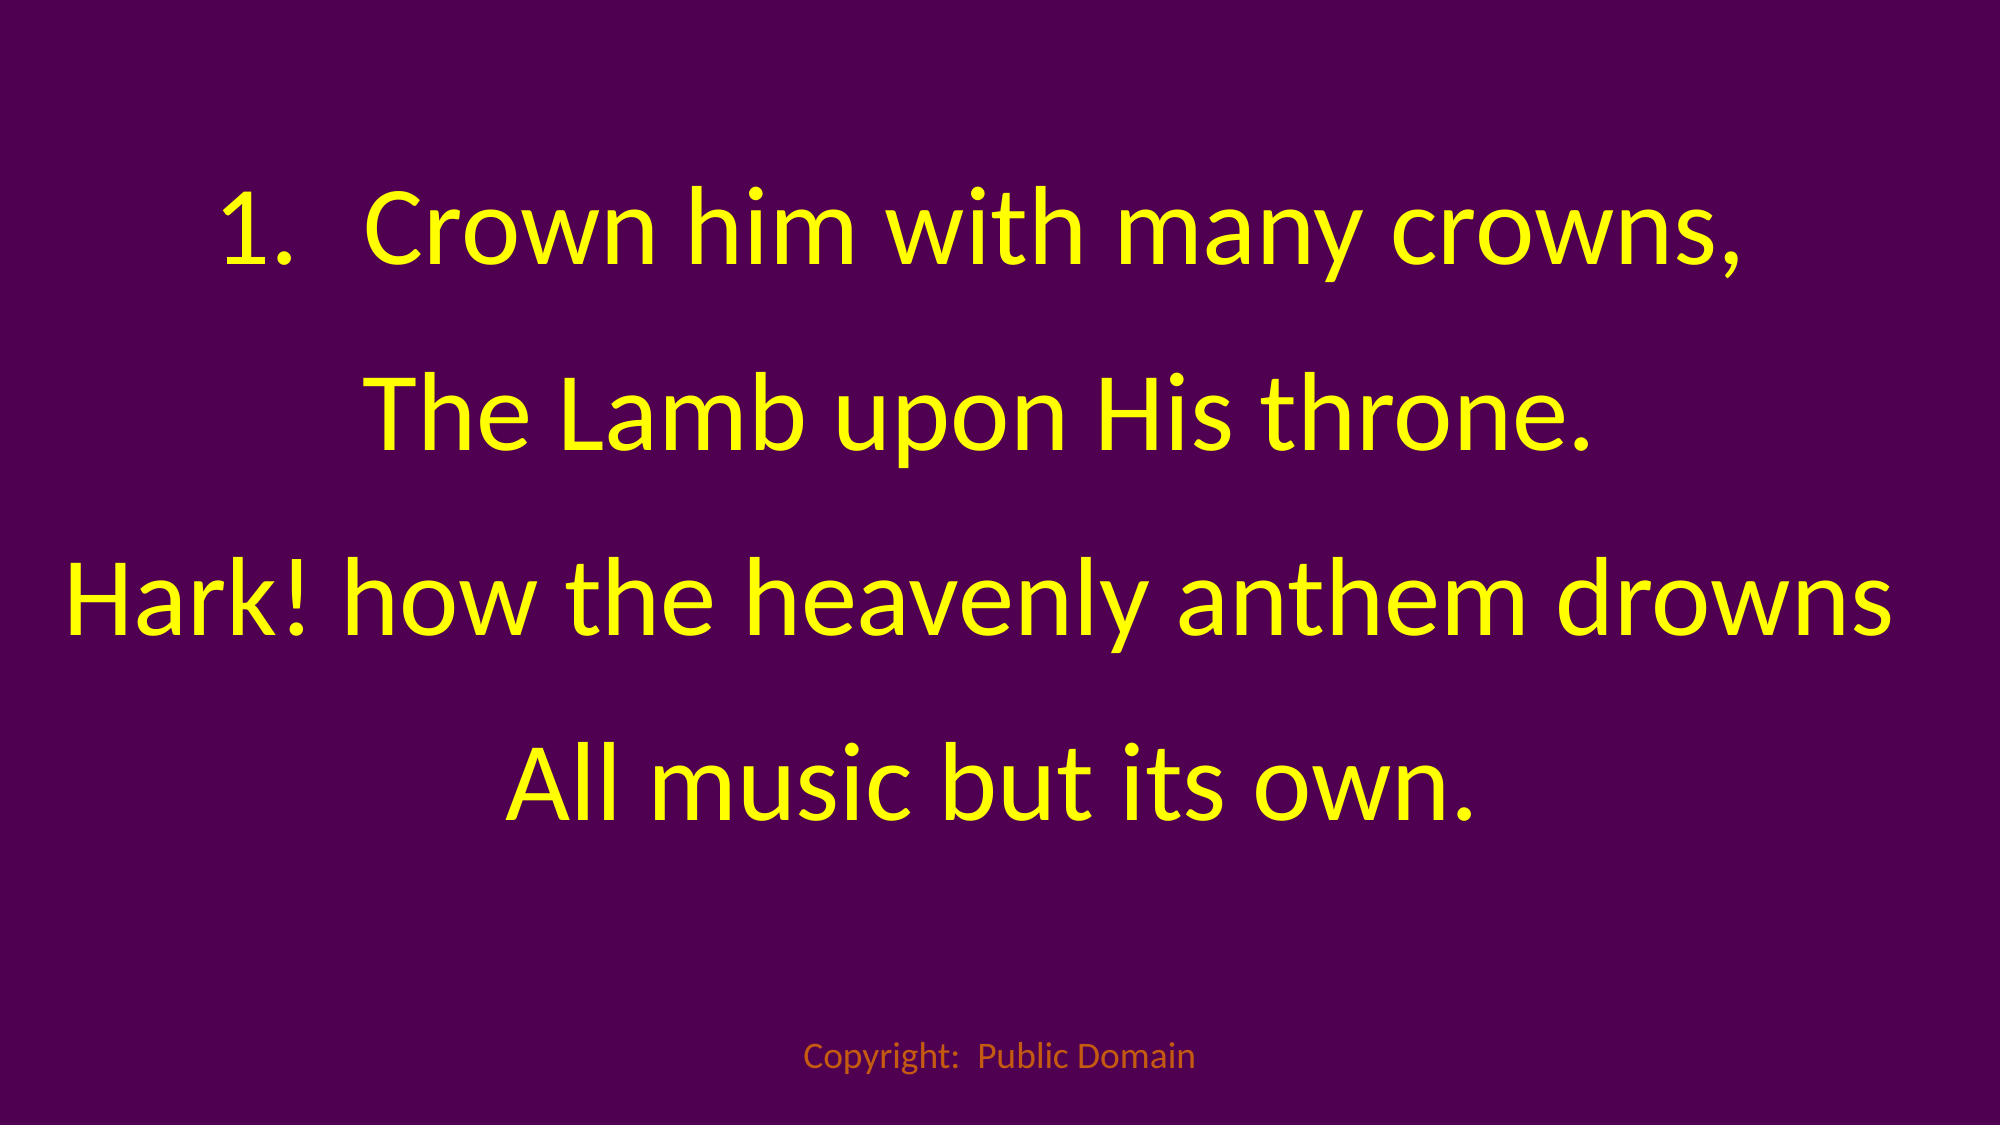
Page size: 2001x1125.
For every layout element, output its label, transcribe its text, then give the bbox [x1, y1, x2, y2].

text_box Copyright: Public Domain [26, 1023, 1973, 1083]
text_box Crown him with many crowns, The Lamb upon His throne. Hark! how the heavenly anthem drowns All music but its own. [0, 145, 1986, 850]
